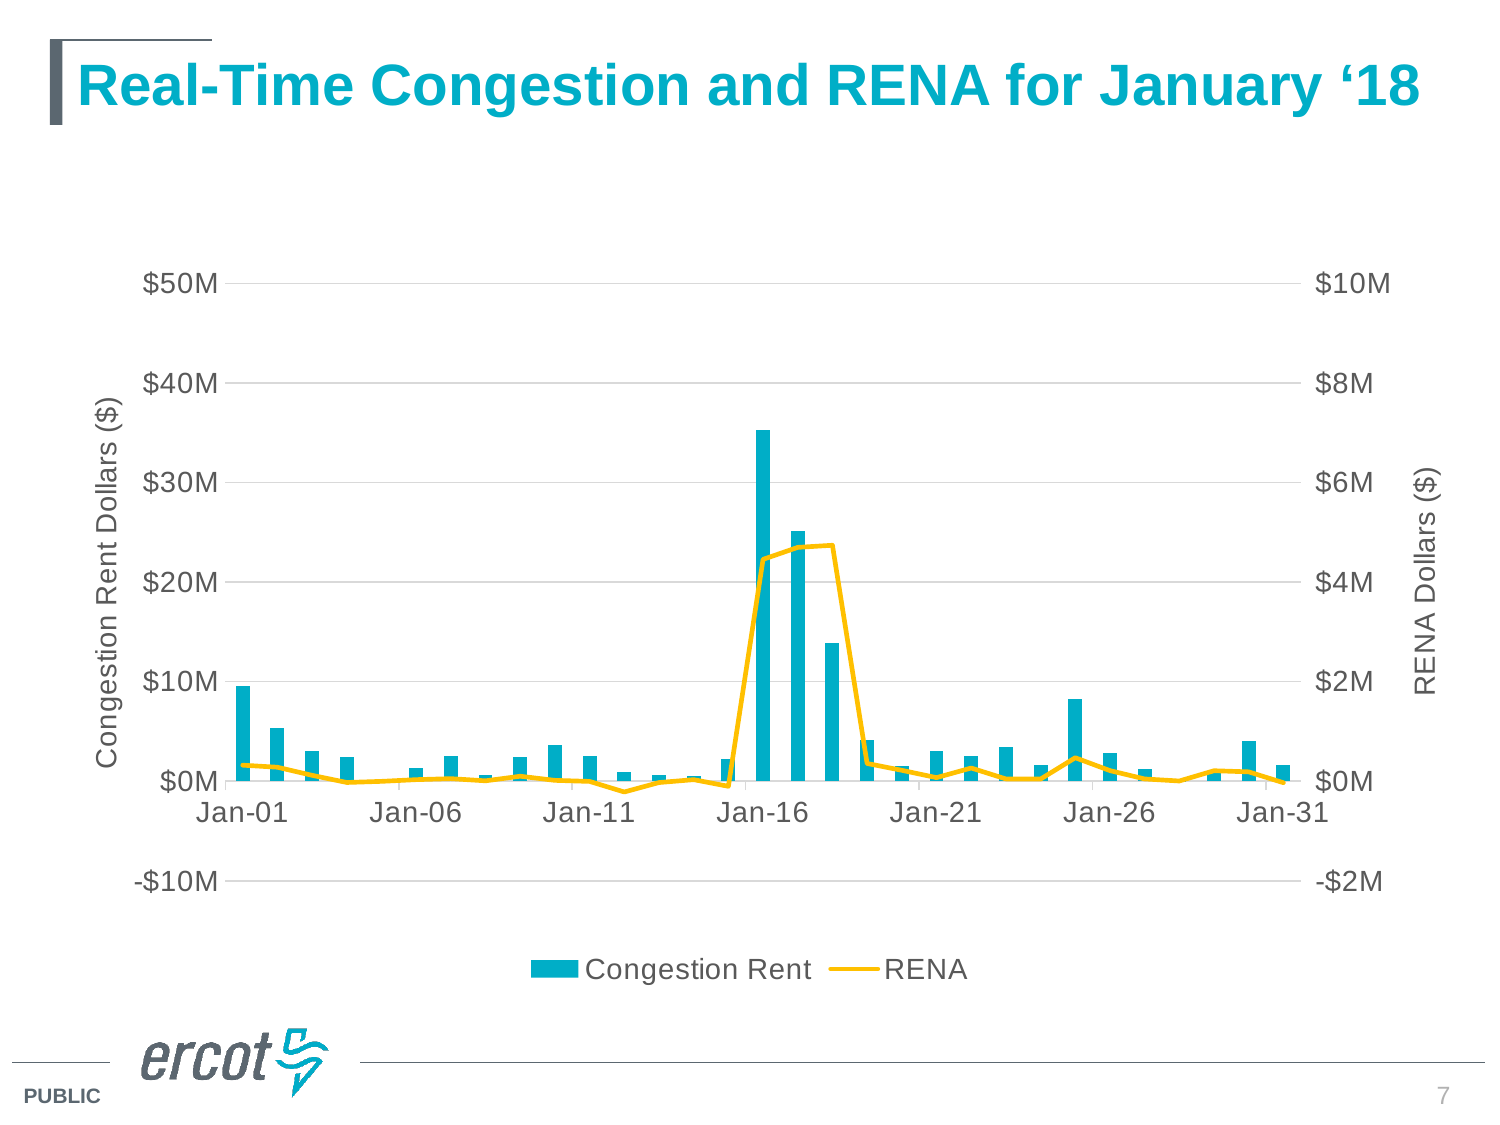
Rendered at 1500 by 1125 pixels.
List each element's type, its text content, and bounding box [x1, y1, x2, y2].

chart [49, 162, 1451, 992]
slide_number 7 [1400, 1076, 1488, 1113]
title Real-Time Congestion and RENA for January ‘18 [62, 39, 1450, 125]
picture [137, 1024, 332, 1100]
